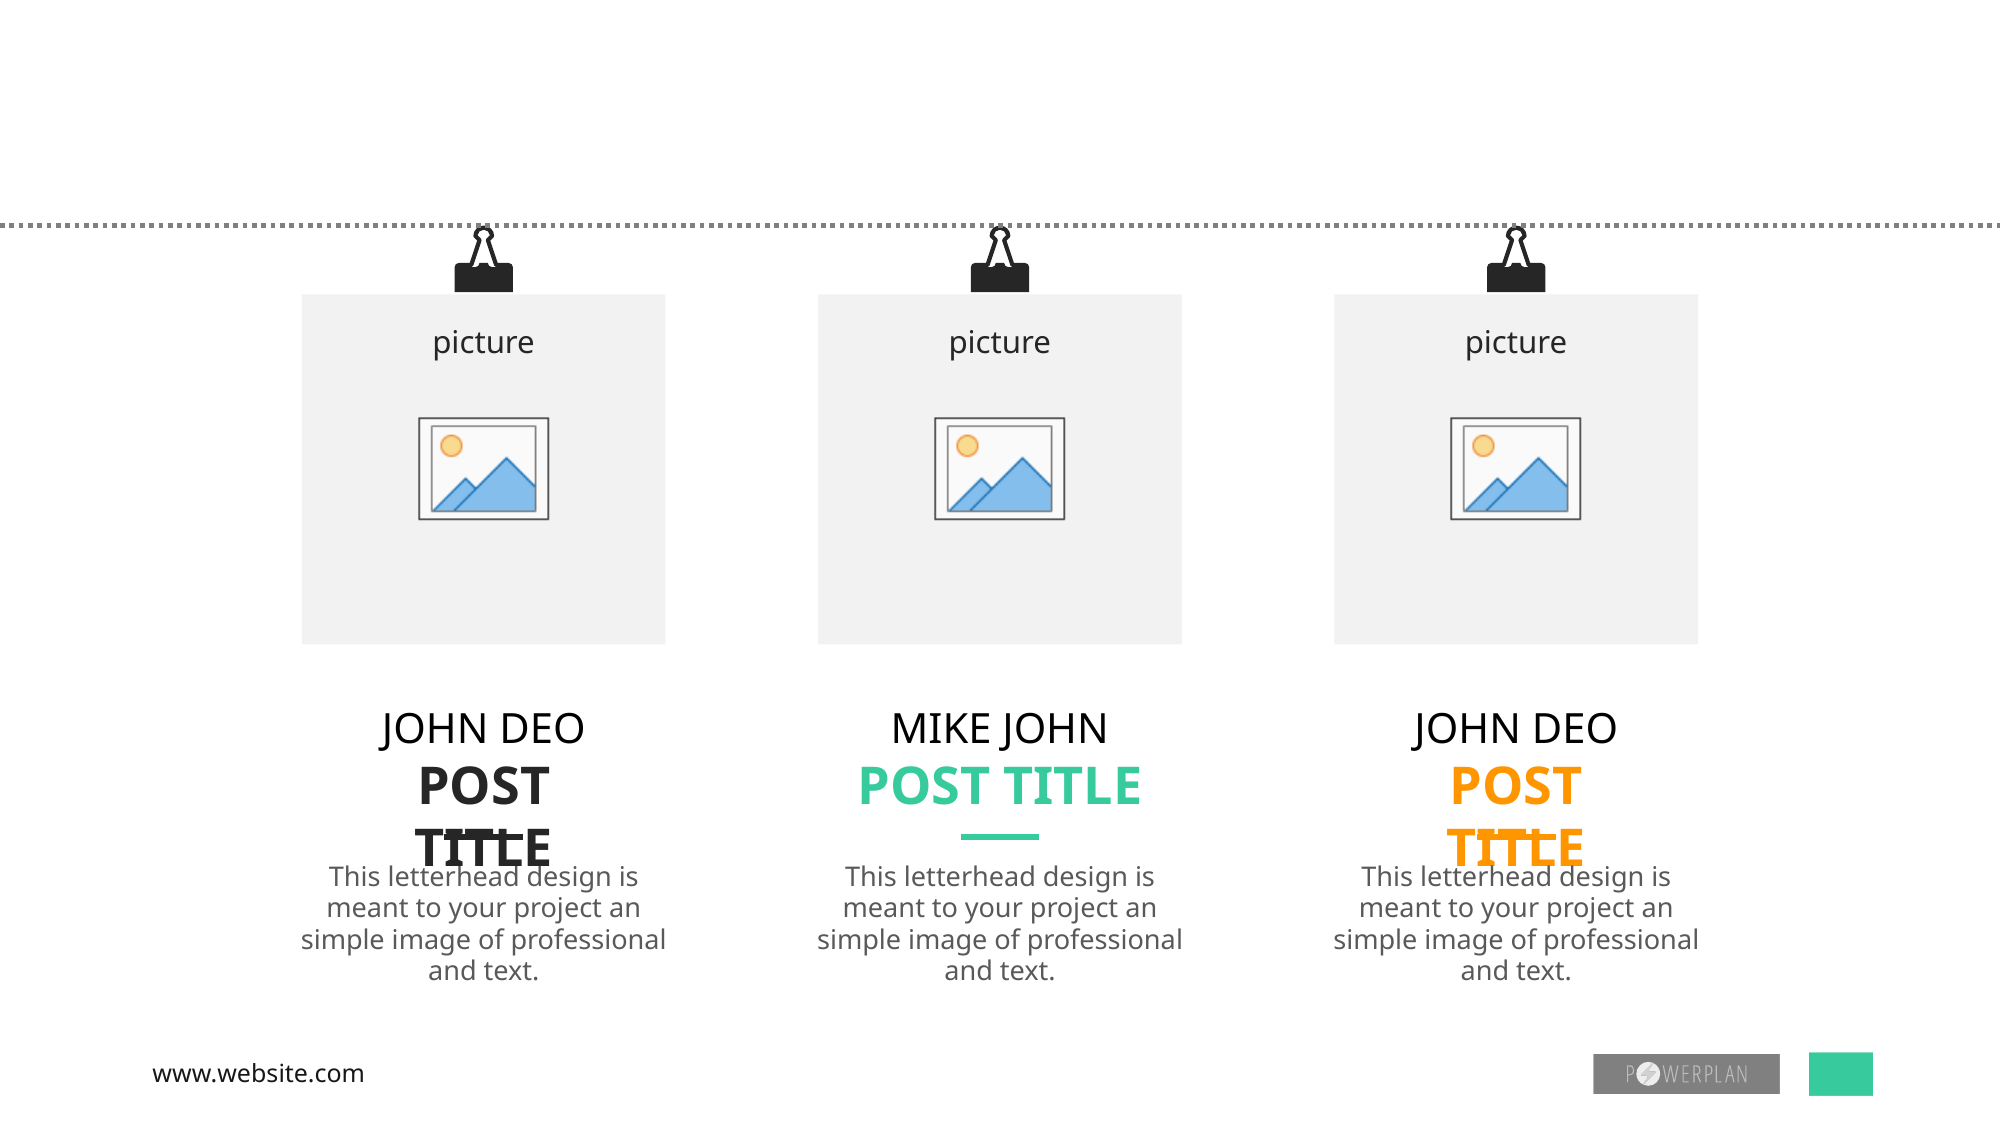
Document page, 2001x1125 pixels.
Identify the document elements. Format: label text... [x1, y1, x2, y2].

text_box [1487, 226, 1546, 293]
text_box [817, 293, 1183, 645]
text_box JOHN DEO POST TITLE [1368, 694, 1665, 853]
picture [1355, 314, 1678, 625]
text_box [1333, 293, 1699, 645]
slide_number 8 [1809, 1052, 1873, 1096]
text_box This letterhead design is meant to your project an simple image of professional and text. [794, 853, 1206, 994]
picture [322, 314, 645, 625]
text_box [301, 293, 667, 645]
text_box This letterhead design is meant to your project an simple image of professional and text. [1311, 853, 1722, 994]
picture [838, 314, 1162, 625]
text_box [454, 226, 513, 293]
text_box [970, 226, 1030, 293]
slide_number www.website.com [137, 1042, 391, 1103]
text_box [1593, 1053, 1780, 1094]
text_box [278, 694, 689, 964]
text_box MIKE JOHN POST TITLE [839, 694, 1161, 823]
